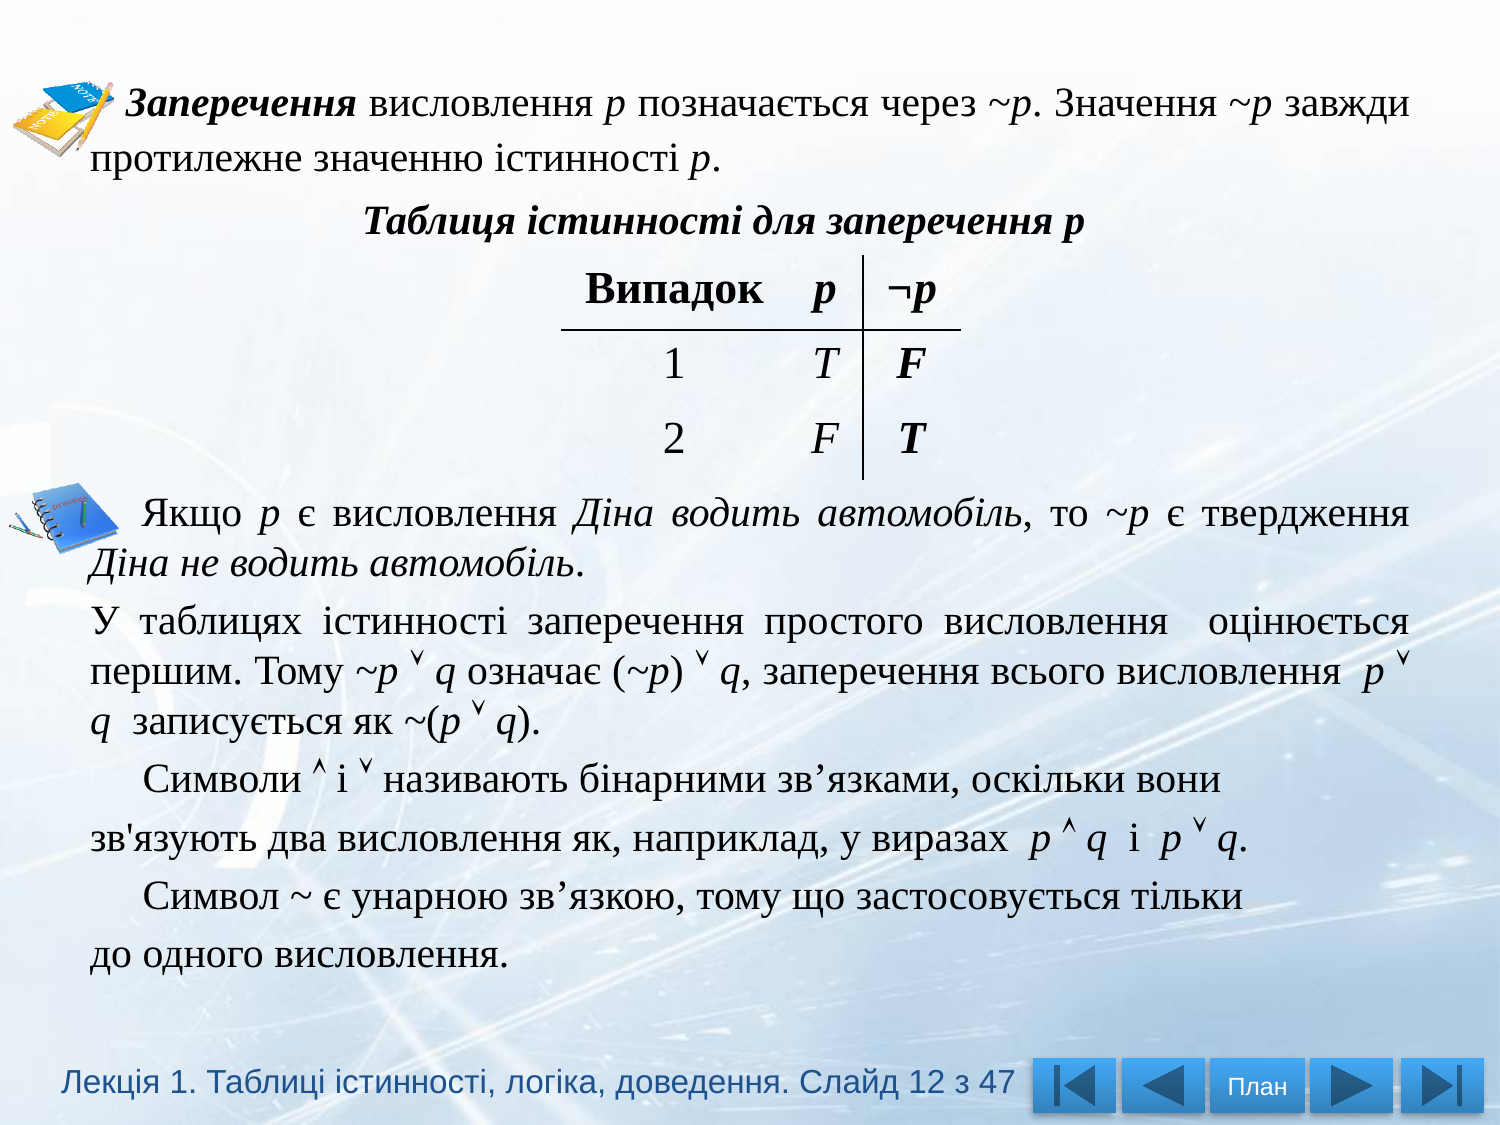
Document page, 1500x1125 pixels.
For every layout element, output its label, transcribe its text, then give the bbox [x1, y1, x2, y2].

table_cell F [788, 405, 862, 480]
table_cell T [788, 331, 862, 405]
table_cell T [864, 405, 961, 480]
table_cell 2 [561, 405, 788, 480]
text_box Лекція 1. Таблиці істинності, логіка, доведення. Слайд 12 з 47 [46, 1052, 1033, 1107]
table_cell 1 [561, 331, 788, 405]
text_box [1033, 1058, 1484, 1114]
table_header Випадок [561, 255, 788, 329]
table_header p [788, 255, 862, 329]
table_header ¬p [864, 255, 961, 329]
list Заперечення висловлення р позначається через ~p. Значення ~р завжди протилежне значенню істинності р. Таблиця істинності для заперечення р Якщо р є висловлення Діна водить автомобіль, то ~р є твердження Діна не водить автомобіль. У таблицях істинності заперечення простого висловлення оцінюється першим. Тому ~p  q означає (~р)  q, заперечення всього висловлення p  q записується як ~(p  q). Символи  і  називають бінарними зв’язками, оскільки вони зв'язують два висловлення як, наприклад, у виразах р  q і р  q. Символ ~ є унарною зв’язкою, тому що застосовується тільки до одного висловлення. [75, 42, 1425, 1056]
picture [0, 0, 1500, 1125]
table_cell F [864, 331, 961, 405]
